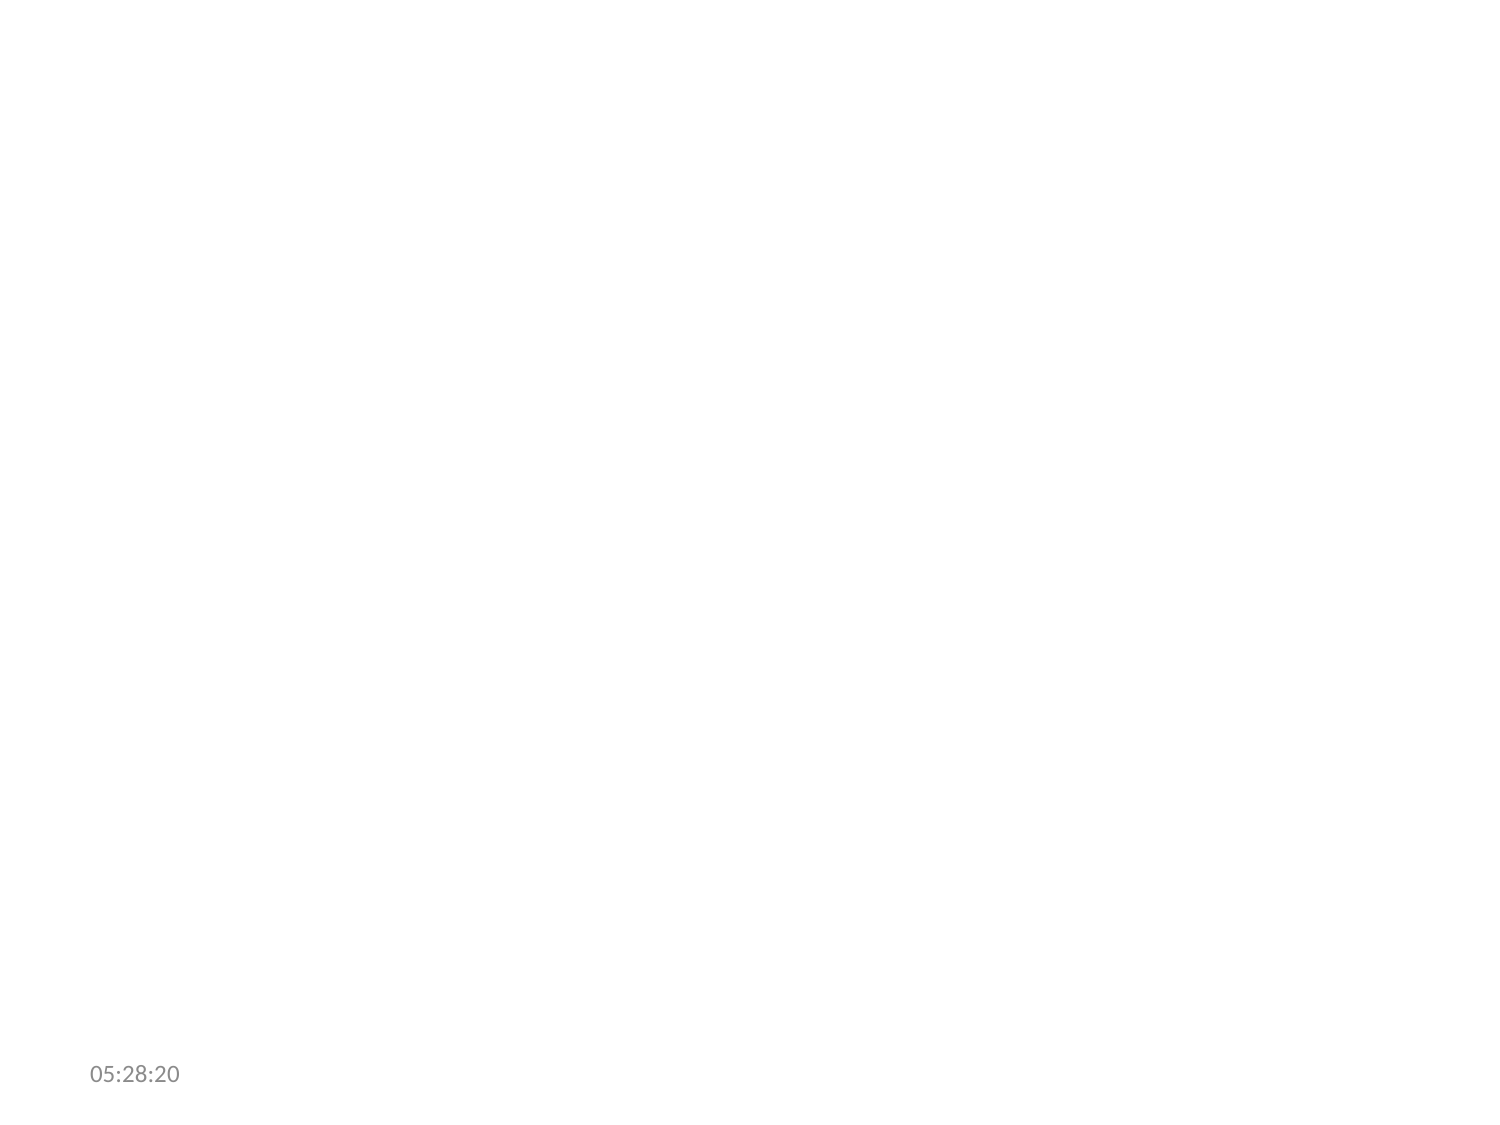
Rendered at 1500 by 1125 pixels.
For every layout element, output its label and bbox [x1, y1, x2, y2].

slide_number [75, 1042, 425, 1103]
